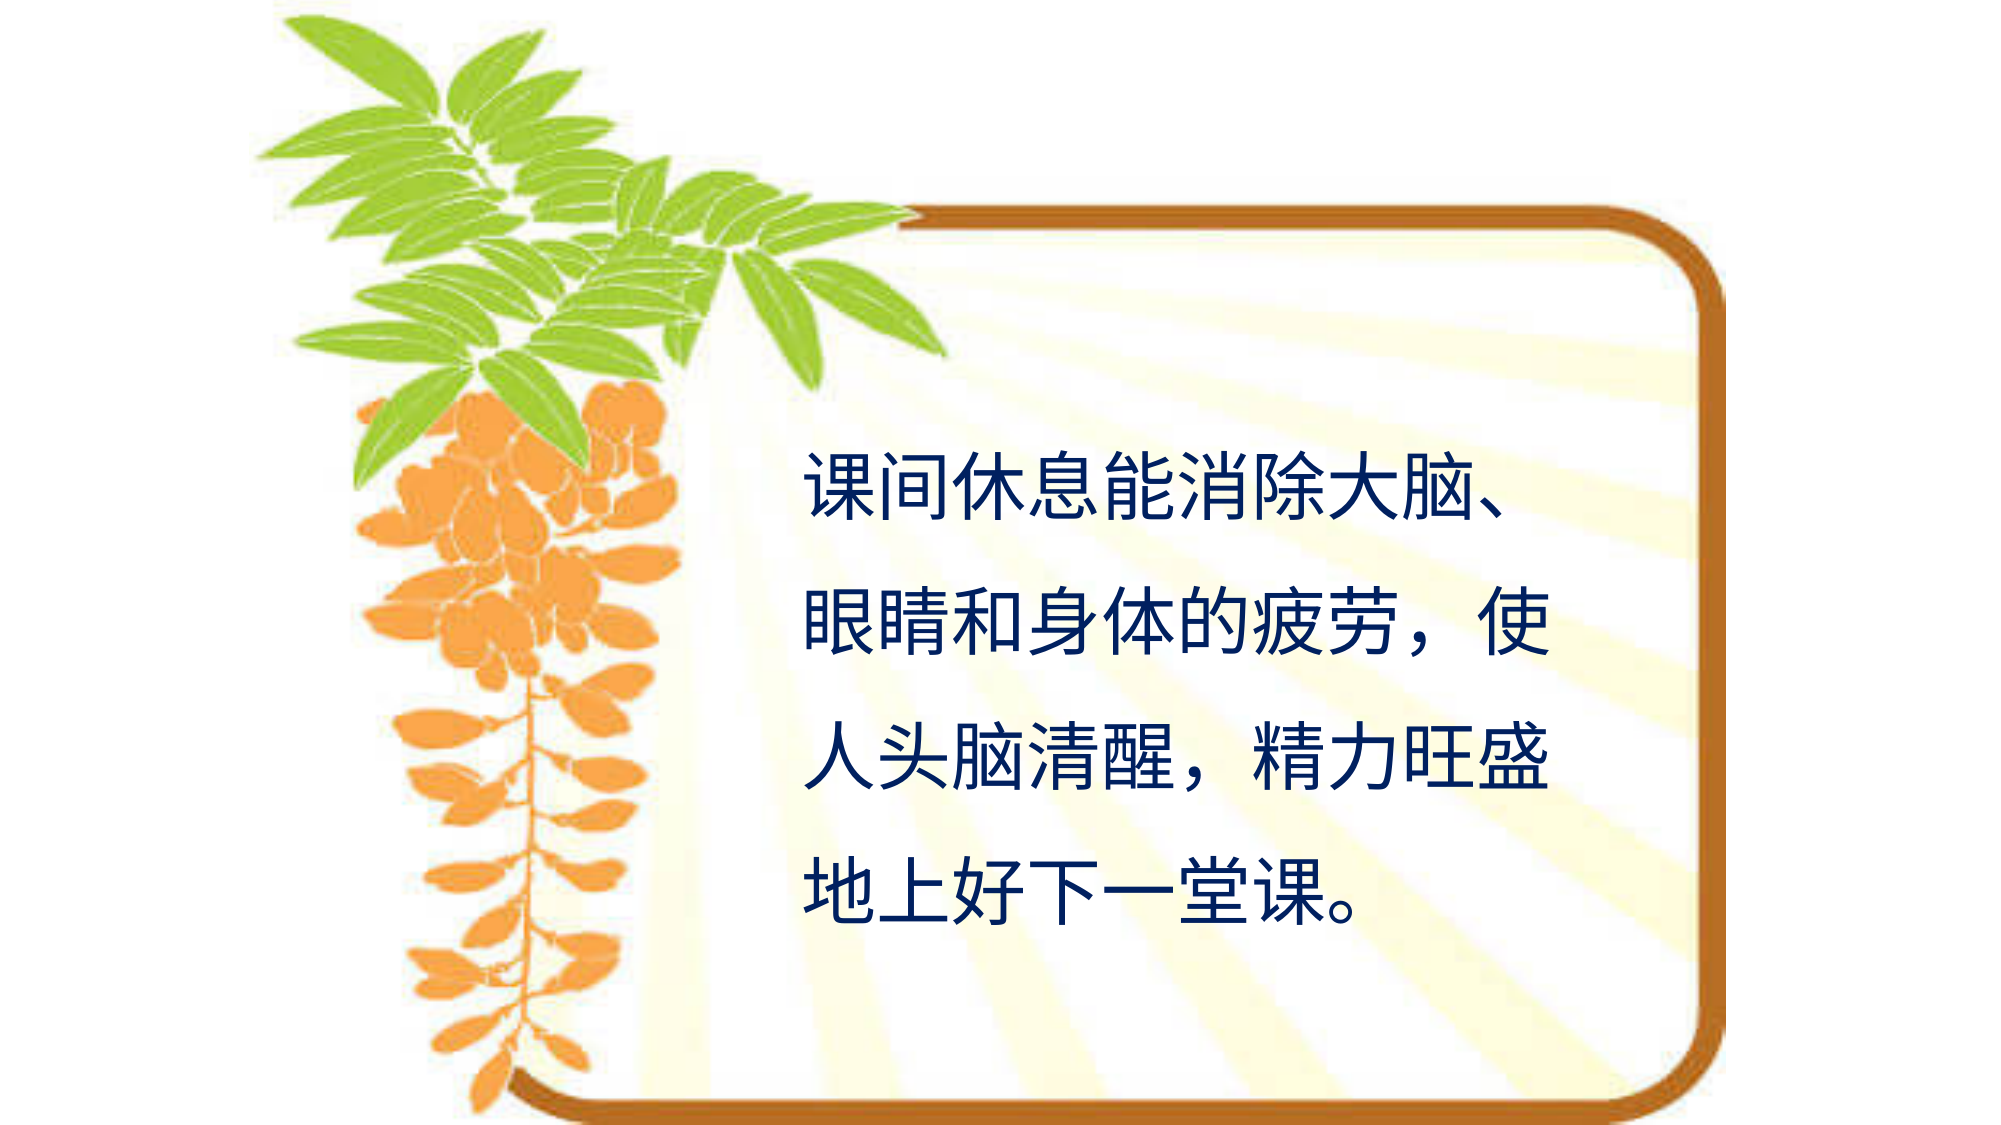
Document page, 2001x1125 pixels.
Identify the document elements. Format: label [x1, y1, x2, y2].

picture [249, 0, 1726, 1125]
